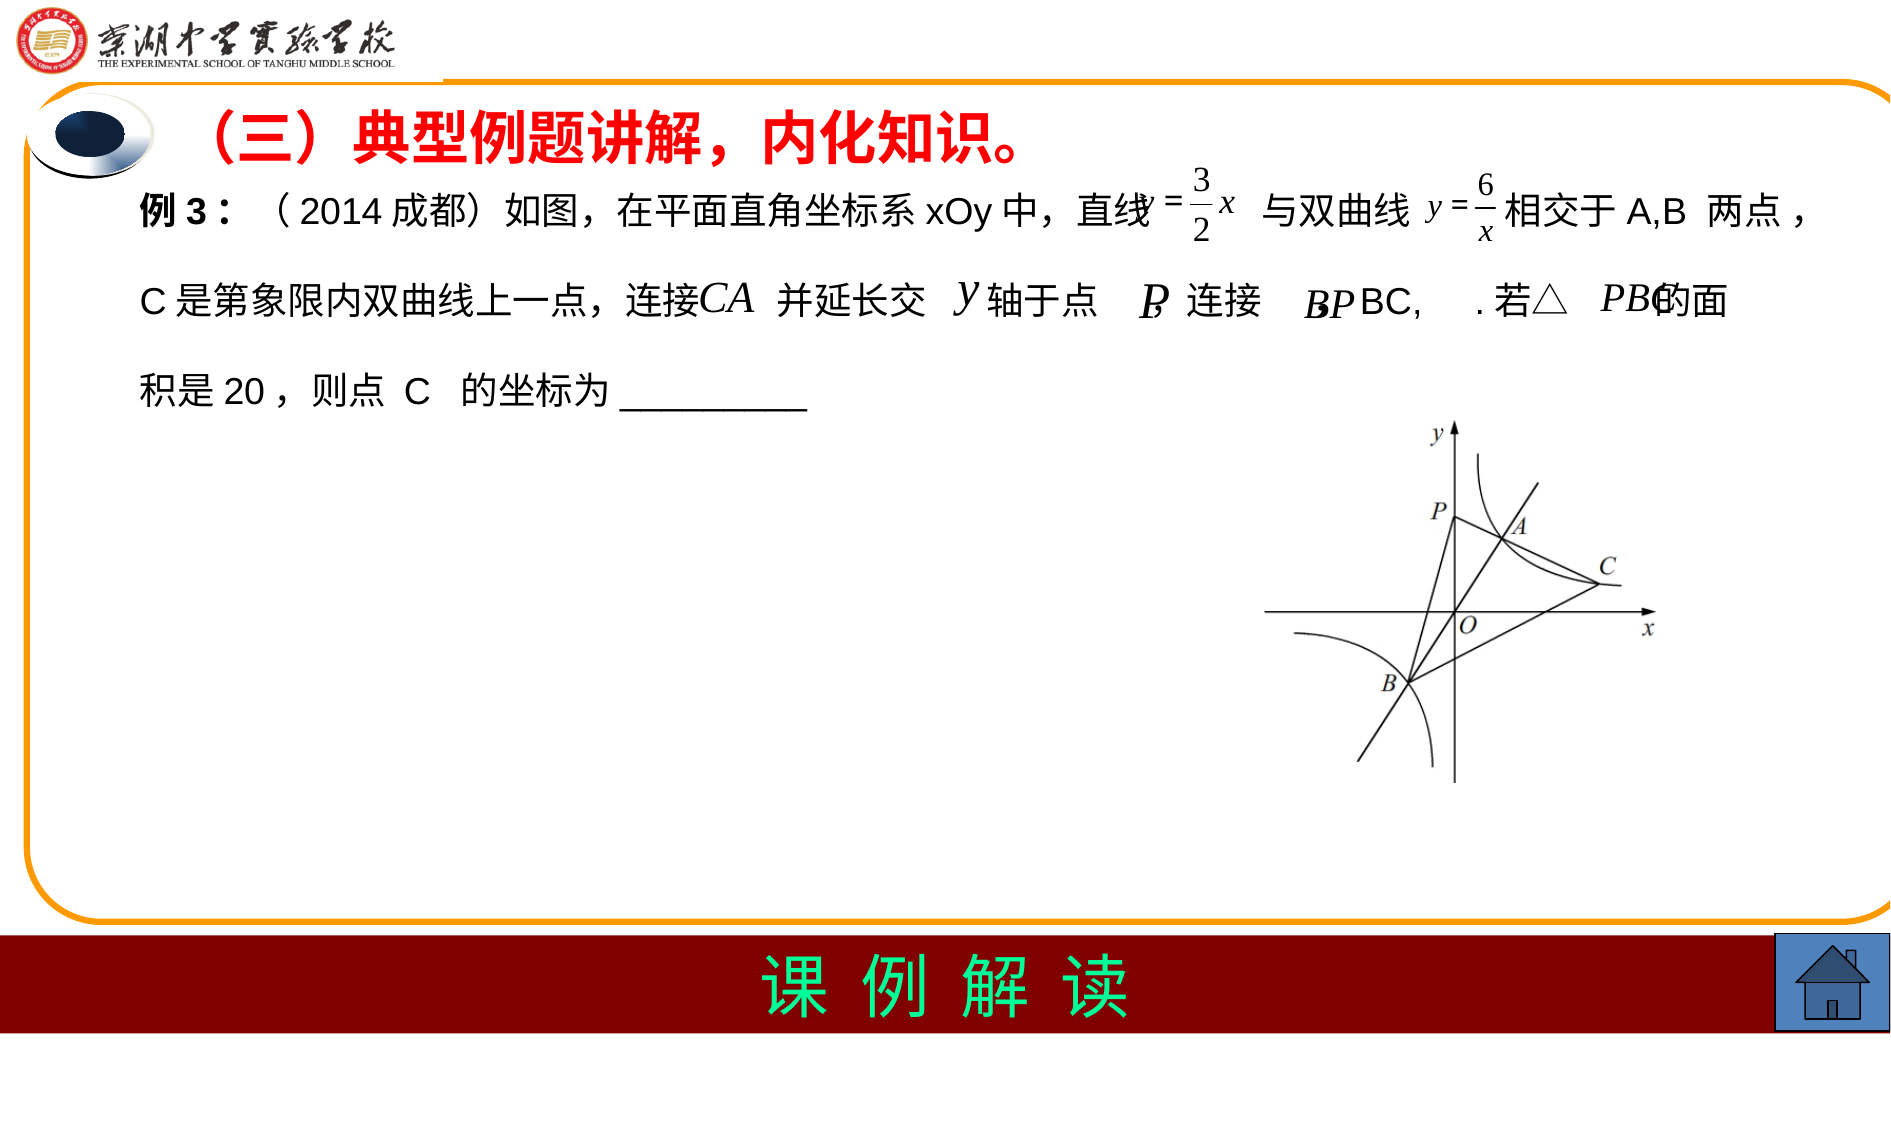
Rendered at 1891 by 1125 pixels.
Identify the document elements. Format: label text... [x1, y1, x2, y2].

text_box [1592, 273, 1688, 322]
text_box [1419, 164, 1502, 250]
picture [0, 0, 444, 83]
text_box [26, 187, 1891, 922]
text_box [26, 93, 151, 179]
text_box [1129, 156, 1243, 250]
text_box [1129, 271, 1182, 328]
text_box 例3：（2014成都）如图，在平面直角坐标系xOy中，直线 与双曲线 相交于A,B 两点 ， C是第象限内双曲线上一点，连接 并延长交 轴于点 ，连接 ，BC, .若△ 的面 积是20，则点 C 的坐标为_________ [124, 179, 1891, 465]
text_box （三）典型例题讲解，内化知识。 [163, 93, 1174, 179]
text_box 课 例 解 读 [0, 935, 1891, 1034]
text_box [944, 271, 991, 326]
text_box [692, 271, 763, 324]
text_box [149, 82, 1891, 179]
text_box [1775, 933, 1891, 1032]
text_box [1296, 279, 1364, 326]
picture [1264, 416, 1657, 783]
